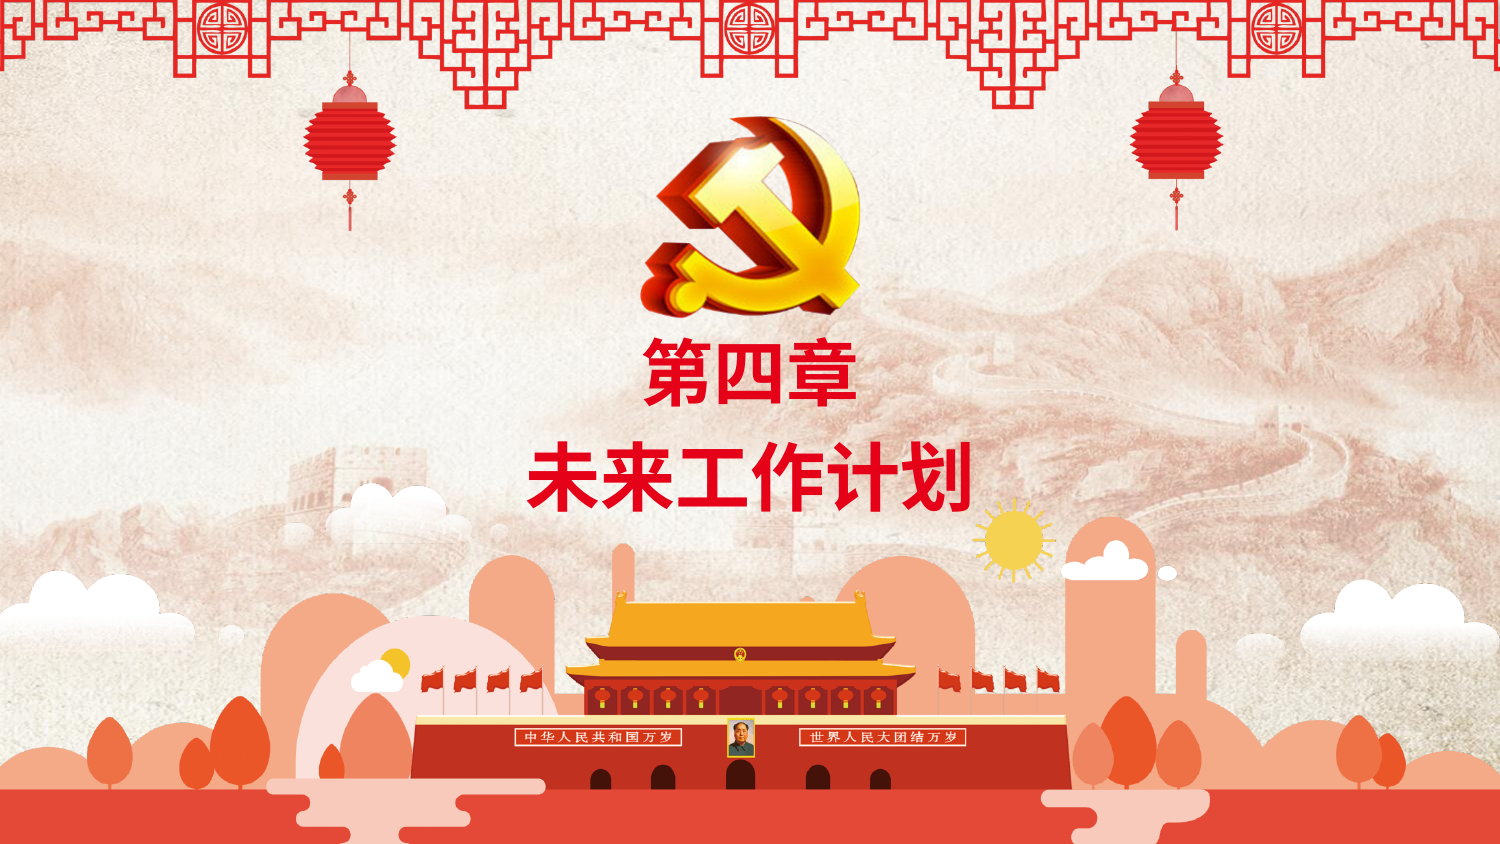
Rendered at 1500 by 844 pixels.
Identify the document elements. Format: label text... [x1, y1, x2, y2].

picture [0, 0, 1500, 844]
text_box 未来工作计划 [447, 400, 1053, 406]
text_box 第四章 [490, 298, 1010, 400]
